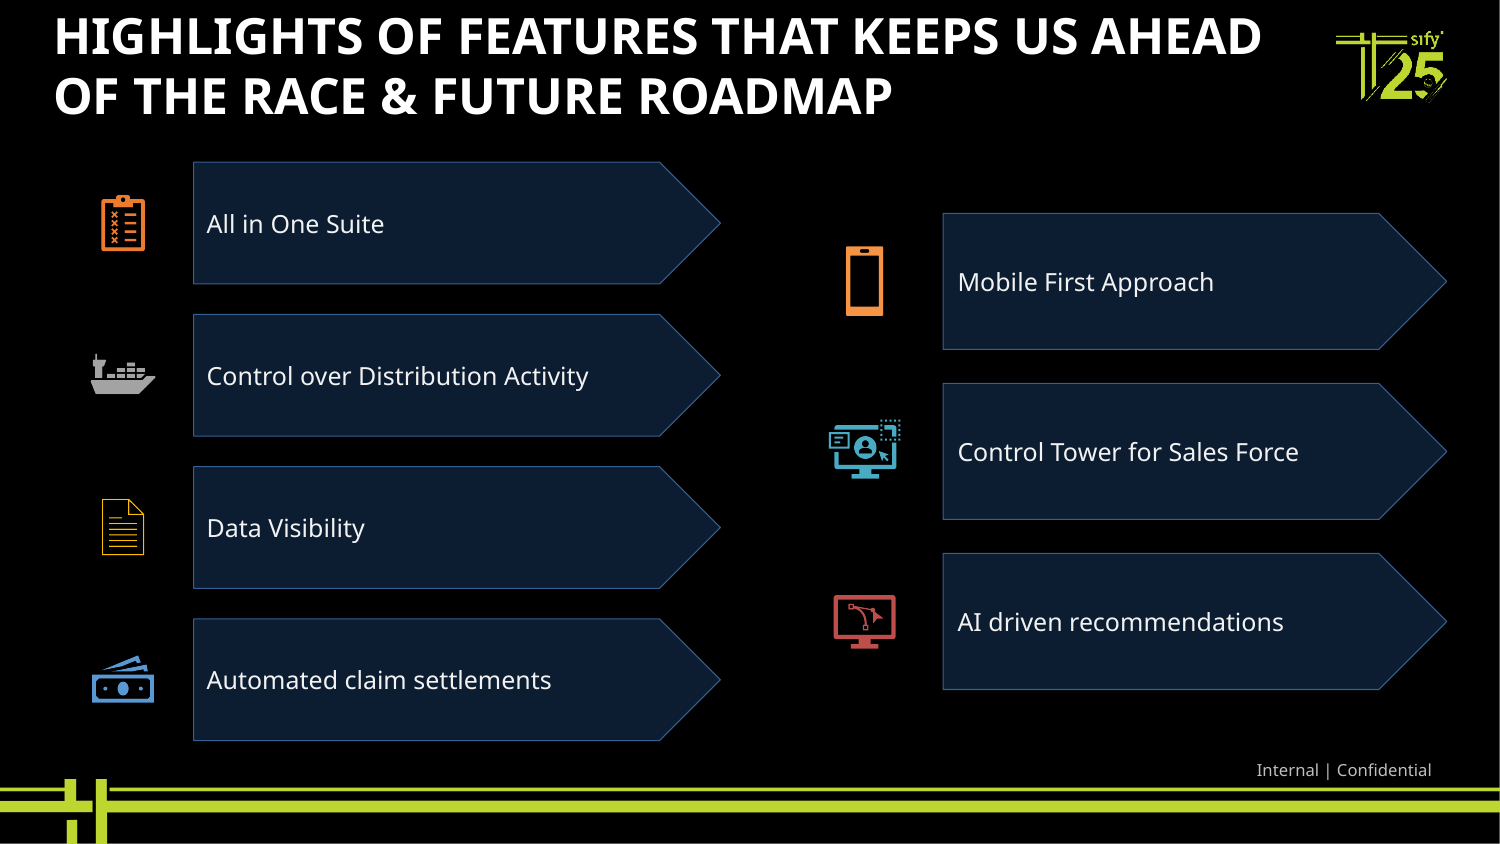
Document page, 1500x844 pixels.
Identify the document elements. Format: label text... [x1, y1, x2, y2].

picture [0, 779, 1500, 844]
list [52, 161, 721, 742]
title Highlights of features that keeps us ahead of the race & Future Roadmap [53, 27, 1316, 103]
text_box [785, 213, 1448, 690]
picture [1336, 31, 1447, 103]
